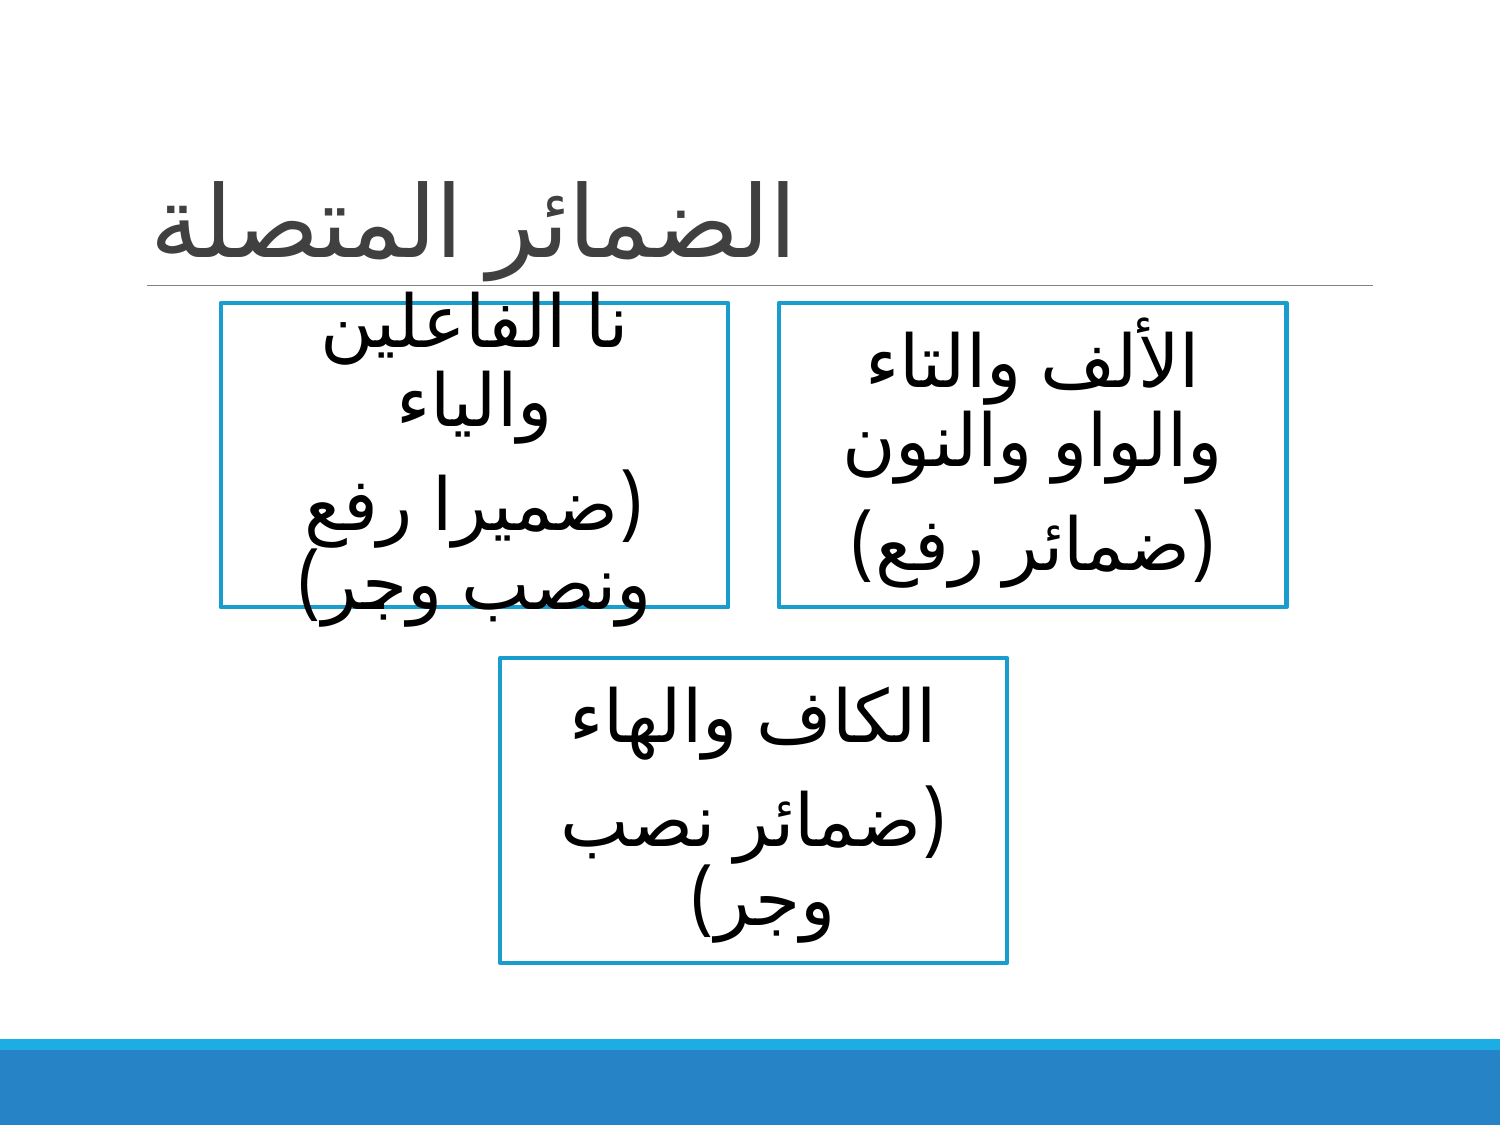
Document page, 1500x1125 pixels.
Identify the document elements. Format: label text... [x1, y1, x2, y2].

title الضمائر المتصلة [135, 47, 1373, 285]
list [134, 302, 1373, 964]
